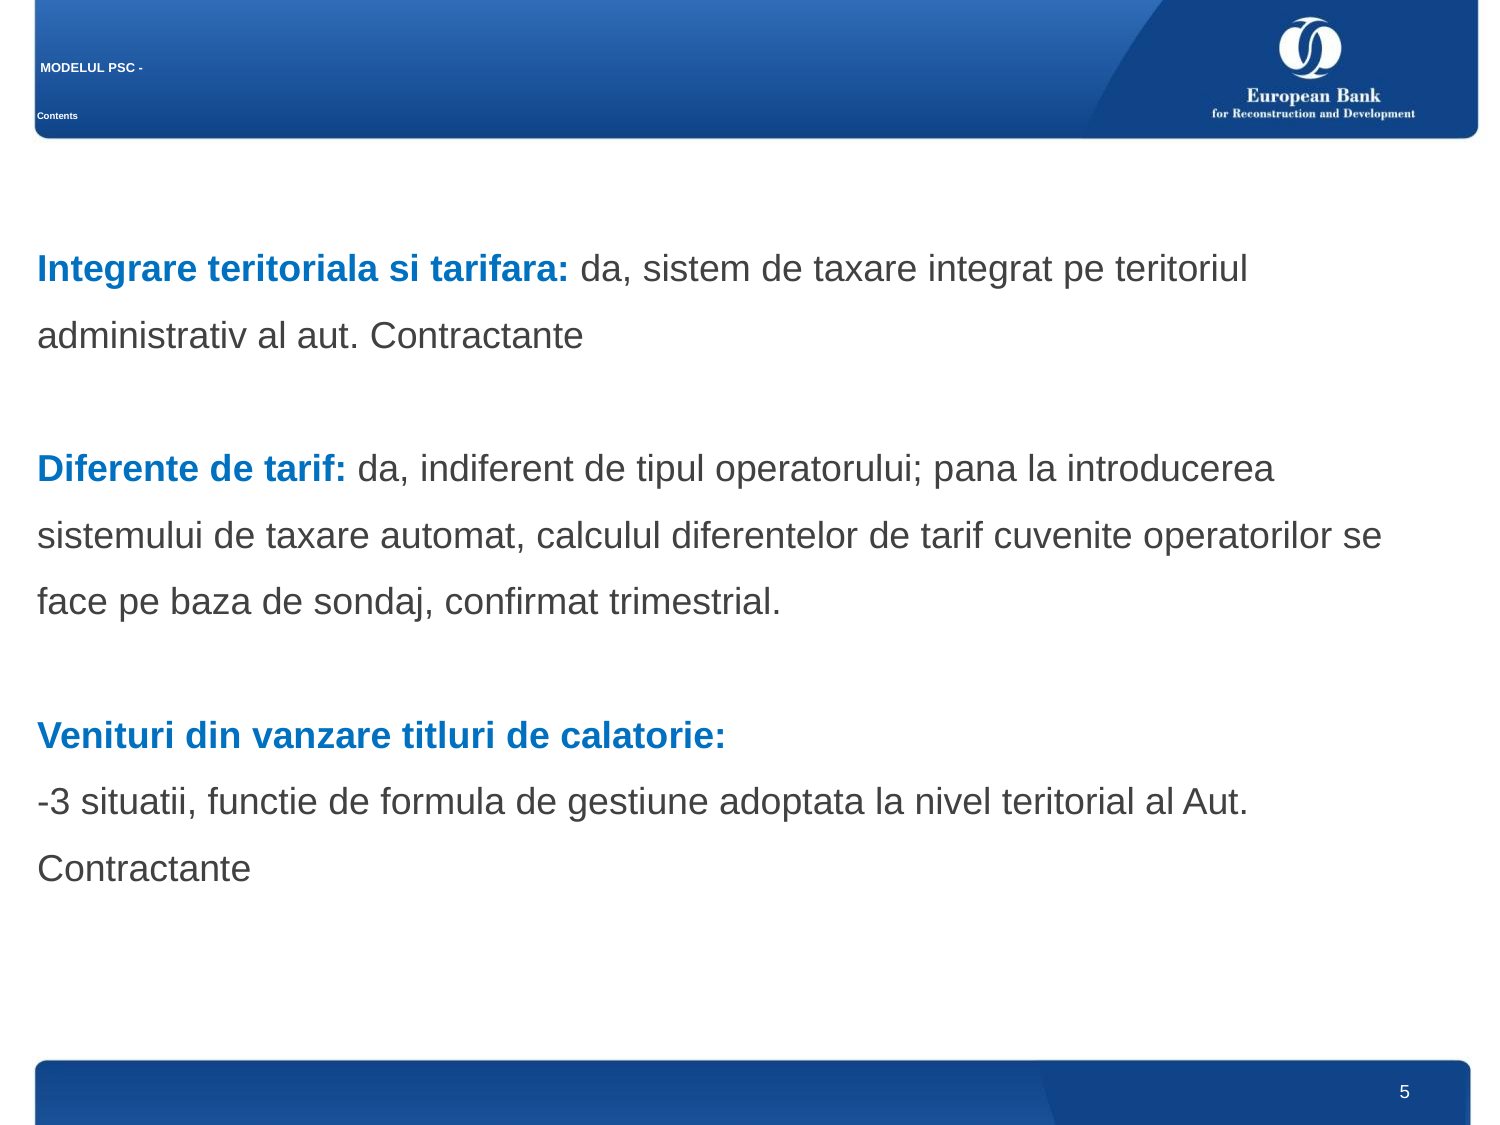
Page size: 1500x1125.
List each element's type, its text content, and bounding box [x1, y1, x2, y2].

text_box [57, 736, 1441, 1025]
title MODELUL PSC - Contents [37, 0, 1158, 143]
slide_number 5 [1074, 1061, 1425, 1122]
list Integrare teritoriala si tarifara: da, sistem de taxare integrat pe teritoriul administrativ al aut. Contractante Diferente de tarif: da, indiferent de tipul operatorului; pana la introducerea sistemului de taxare automat, calculul diferentelor de tarif cuvenite operatorilor se face pe baza de sondaj, confirmat trimestrial. Venituri din vanzare titluri de calatorie: -3 situatii, functie de formula de gestiune adoptata la nivel teritorial al Aut. Contractante [37, 222, 1441, 1025]
picture [0, 0, 1500, 1125]
